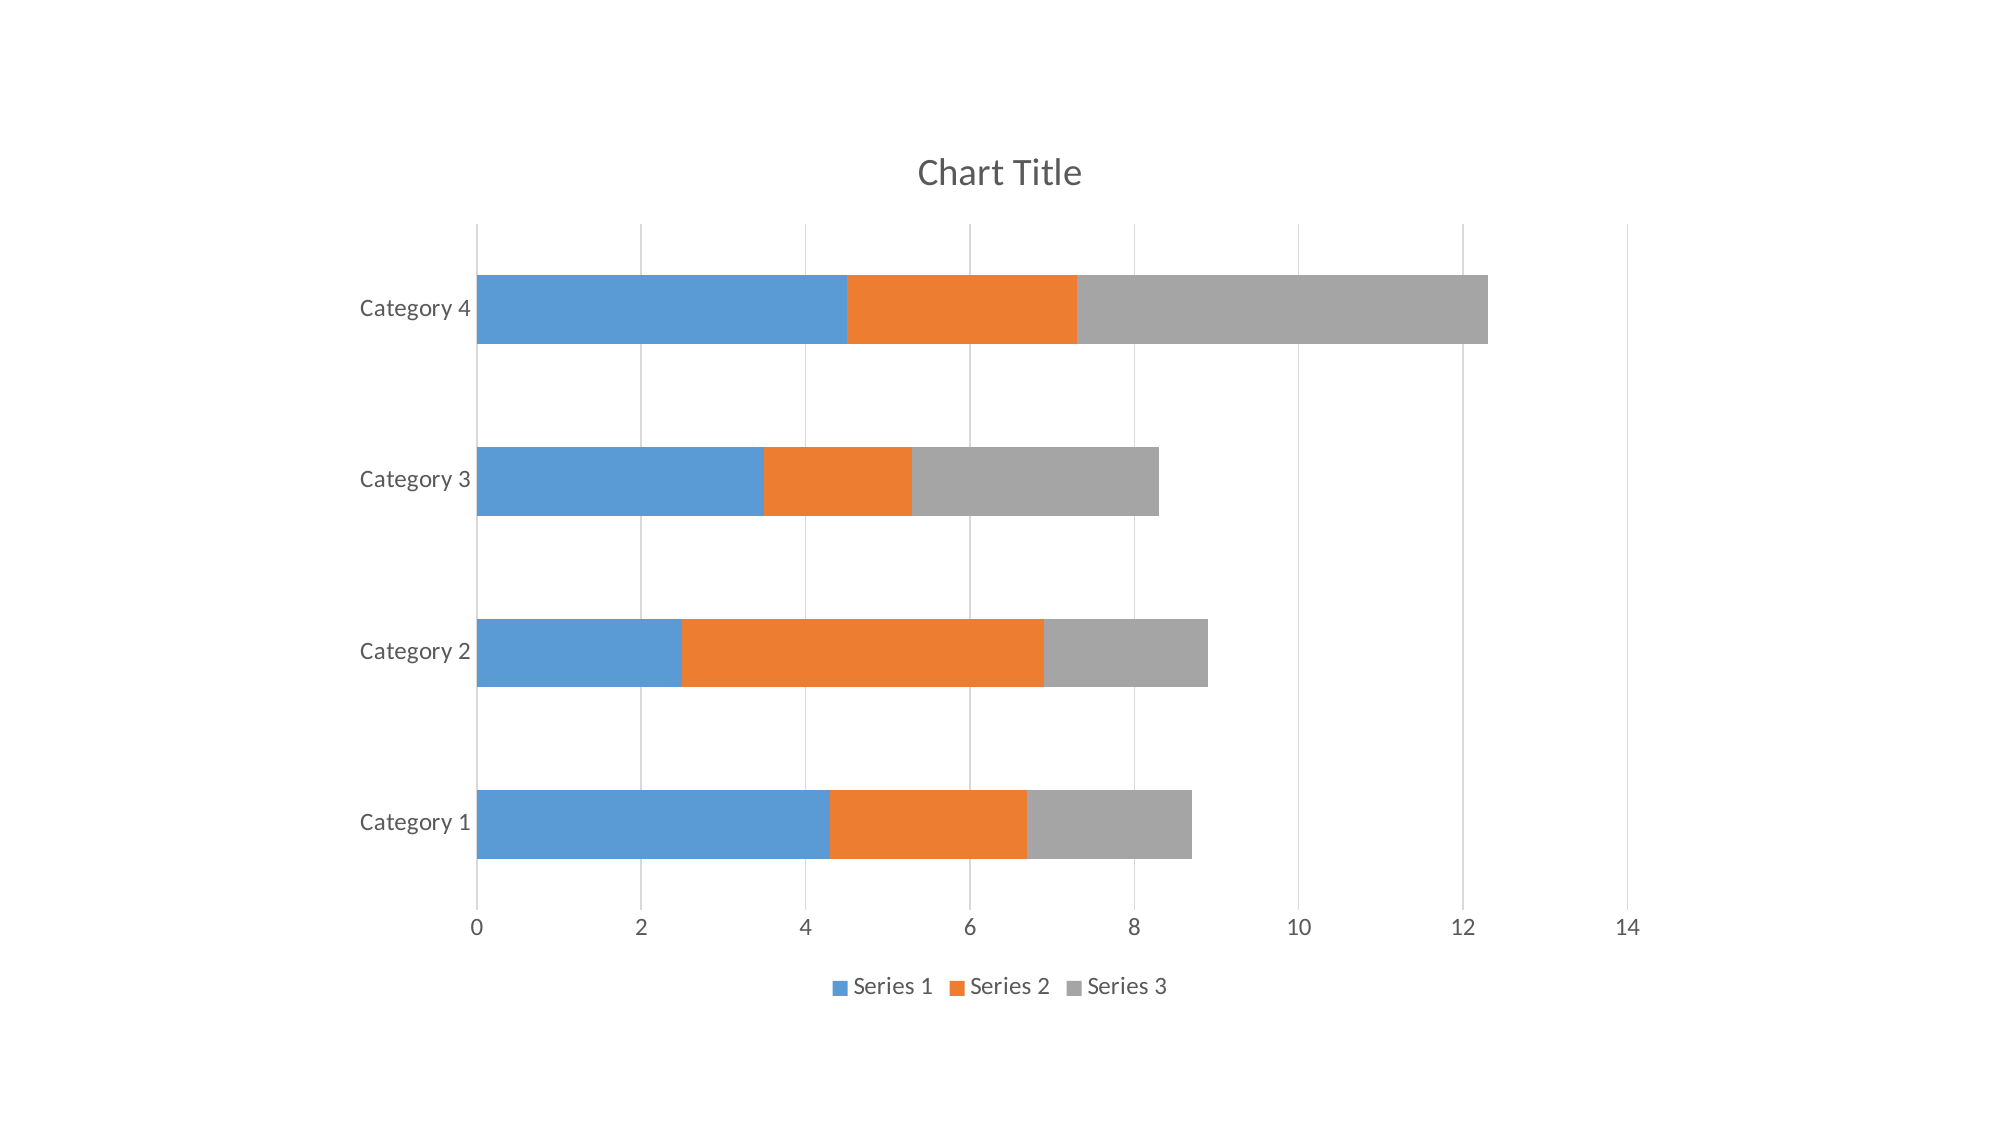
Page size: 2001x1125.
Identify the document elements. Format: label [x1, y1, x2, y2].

chart [333, 117, 1667, 1007]
